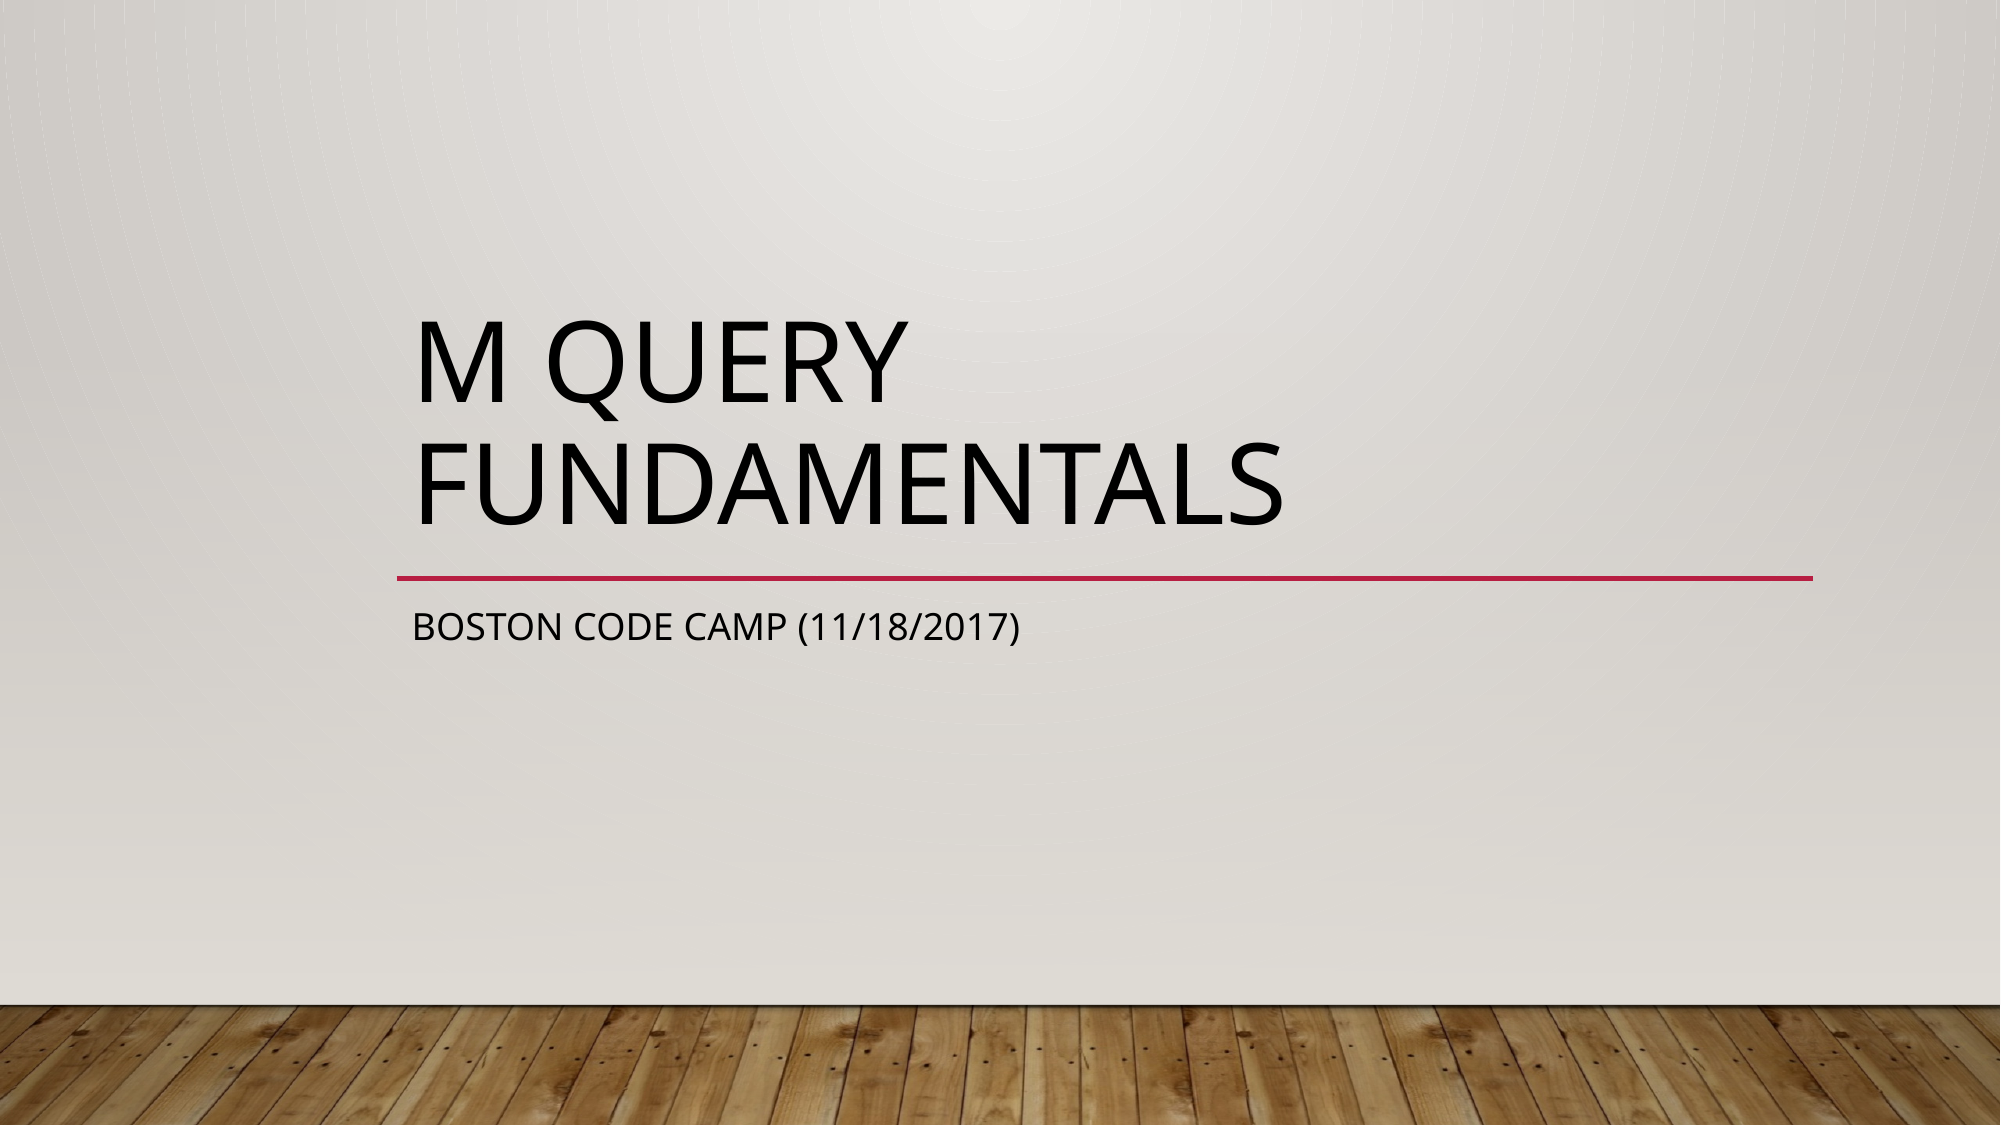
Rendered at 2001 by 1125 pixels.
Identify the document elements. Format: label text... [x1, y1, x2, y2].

title M Query Fundamentals [396, 131, 1814, 549]
subtitle Boston Code camp (11/18/2017) [396, 579, 1814, 740]
picture [0, 1005, 2000, 1125]
